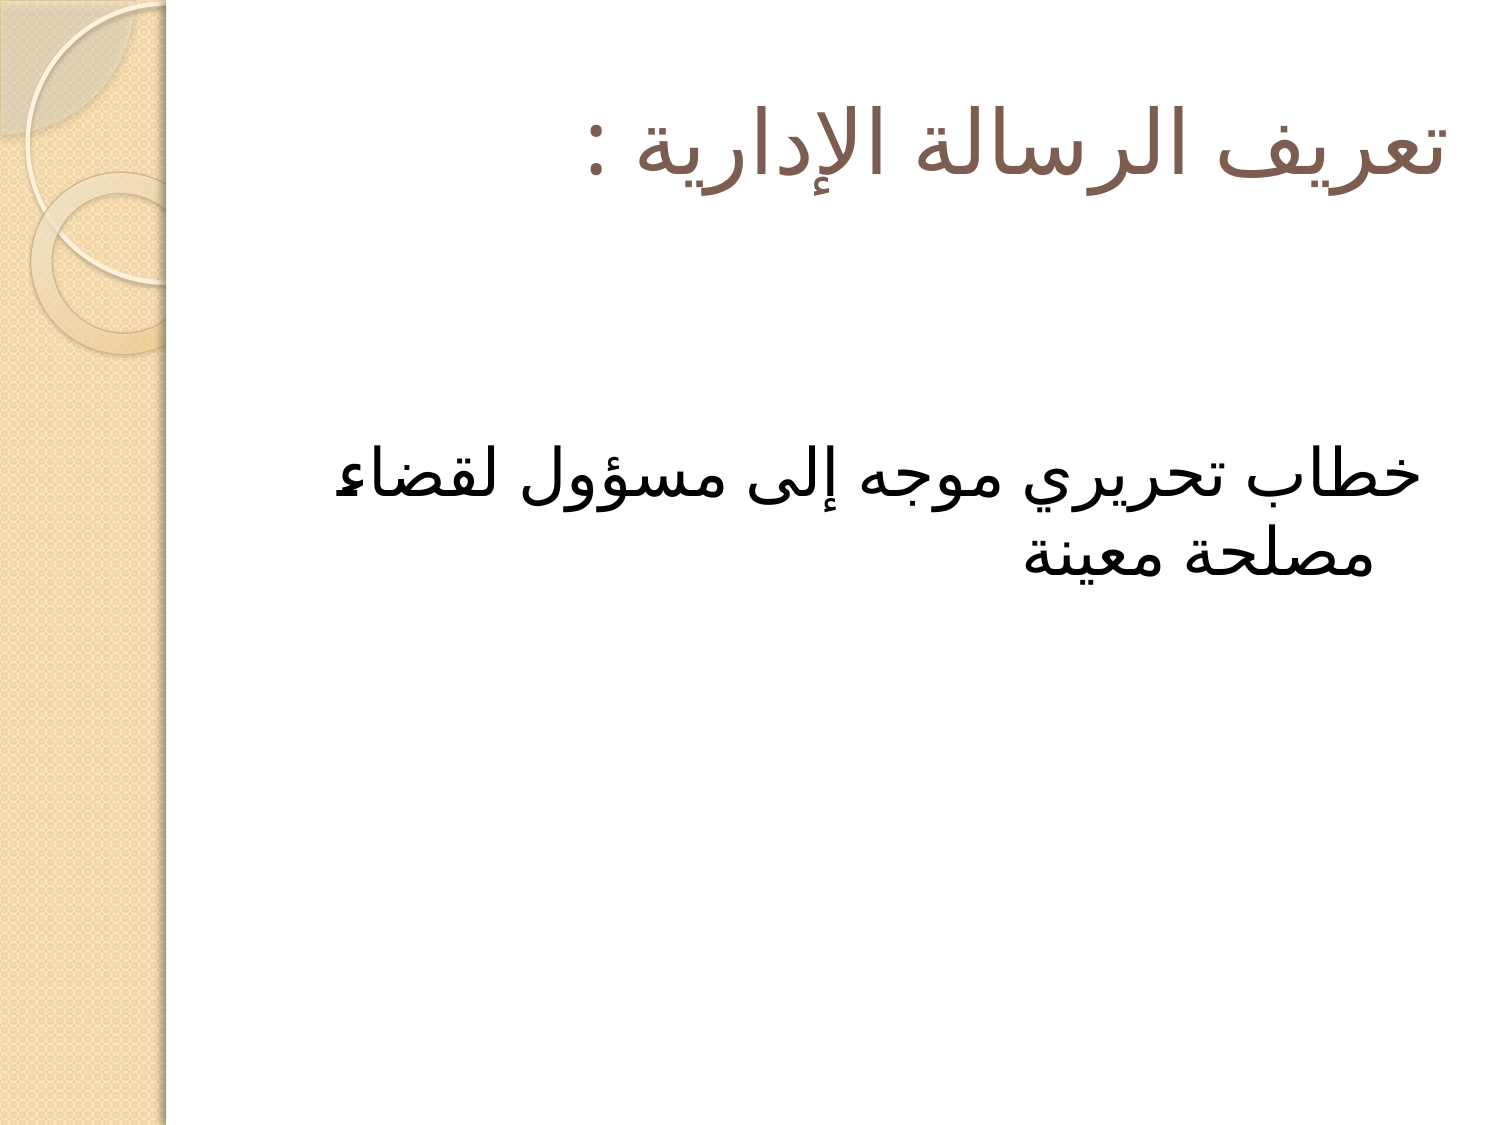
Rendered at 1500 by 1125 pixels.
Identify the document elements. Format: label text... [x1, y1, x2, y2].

title تعريف الرسالة الإدارية : [235, 45, 1466, 233]
list خطاب تحريري موجه إلى مسؤول لقضاء مصلحة معينة [222, 421, 1453, 736]
